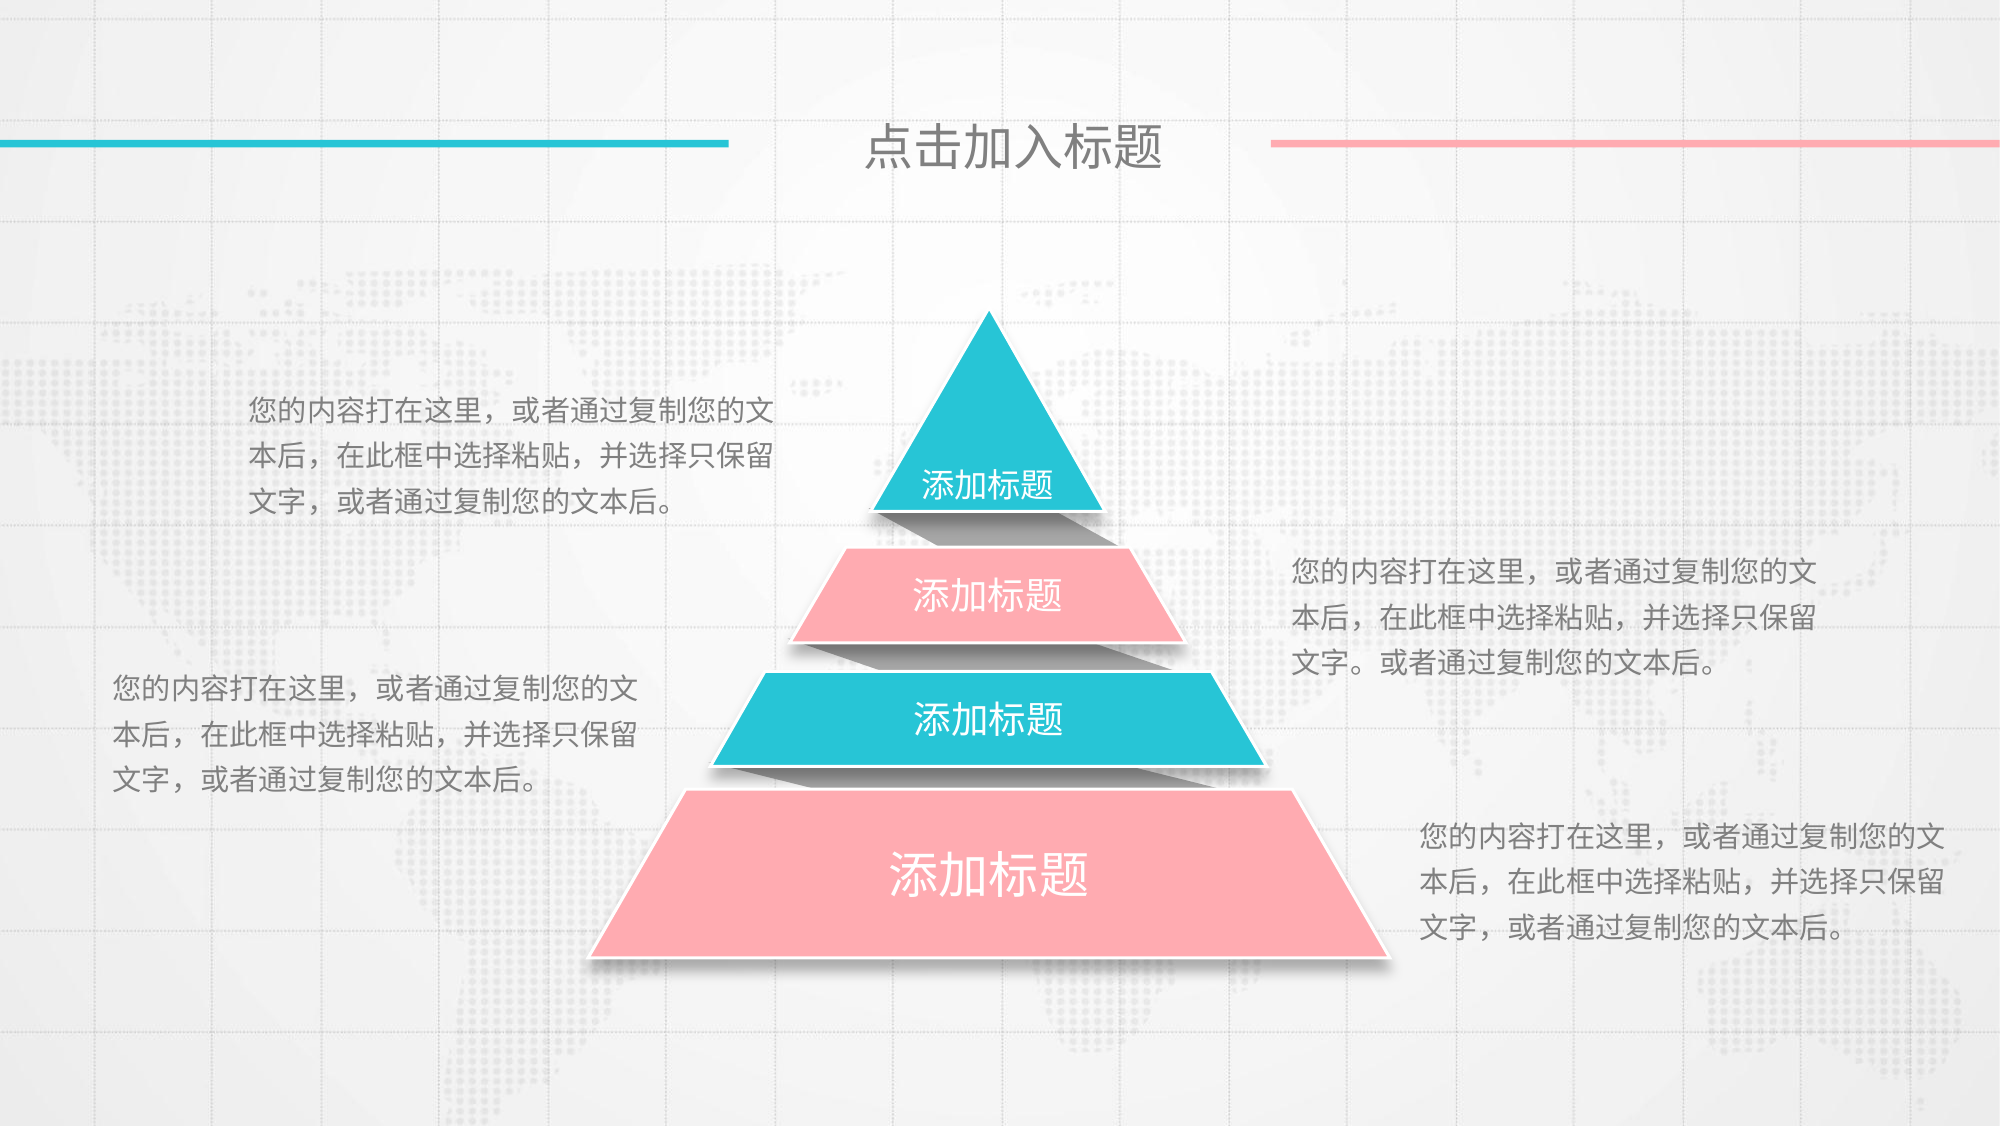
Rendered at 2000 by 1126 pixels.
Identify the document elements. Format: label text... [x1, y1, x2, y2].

text_box 您的内容打在这里，或者通过复制您的文本后，在此框中选择粘贴，并选择只保留文字，或者通过复制您的文本后。 [1405, 800, 1983, 952]
text_box [861, 664, 1173, 670]
picture [0, 0, 2000, 1126]
text_box 点击加入标题 [740, 107, 1286, 183]
text_box 添加标题 [586, 788, 1392, 959]
text_box 添加标题 [868, 305, 1108, 513]
text_box [1270, 139, 2000, 148]
text_box 您的内容打在这里，或者通过复制您的文本后，在此框中选择粘贴，并选择只保留文字，或者通过复制您的文本后。 [97, 652, 676, 804]
text_box 添加标题 [708, 670, 1269, 768]
text_box [0, 139, 729, 148]
text_box 您的内容打在这里，或者通过复制您的文本后，在此框中选择粘贴，并选择只保留文字，或者通过复制您的文本后。 [234, 374, 812, 526]
text_box 添加标题 [787, 546, 1188, 644]
text_box [912, 532, 1119, 546]
text_box 您的内容打在这里，或者通过复制您的文本后，在此框中选择粘贴，并选择只保留文字。或者通过复制您的文本后。 [1276, 535, 1855, 687]
